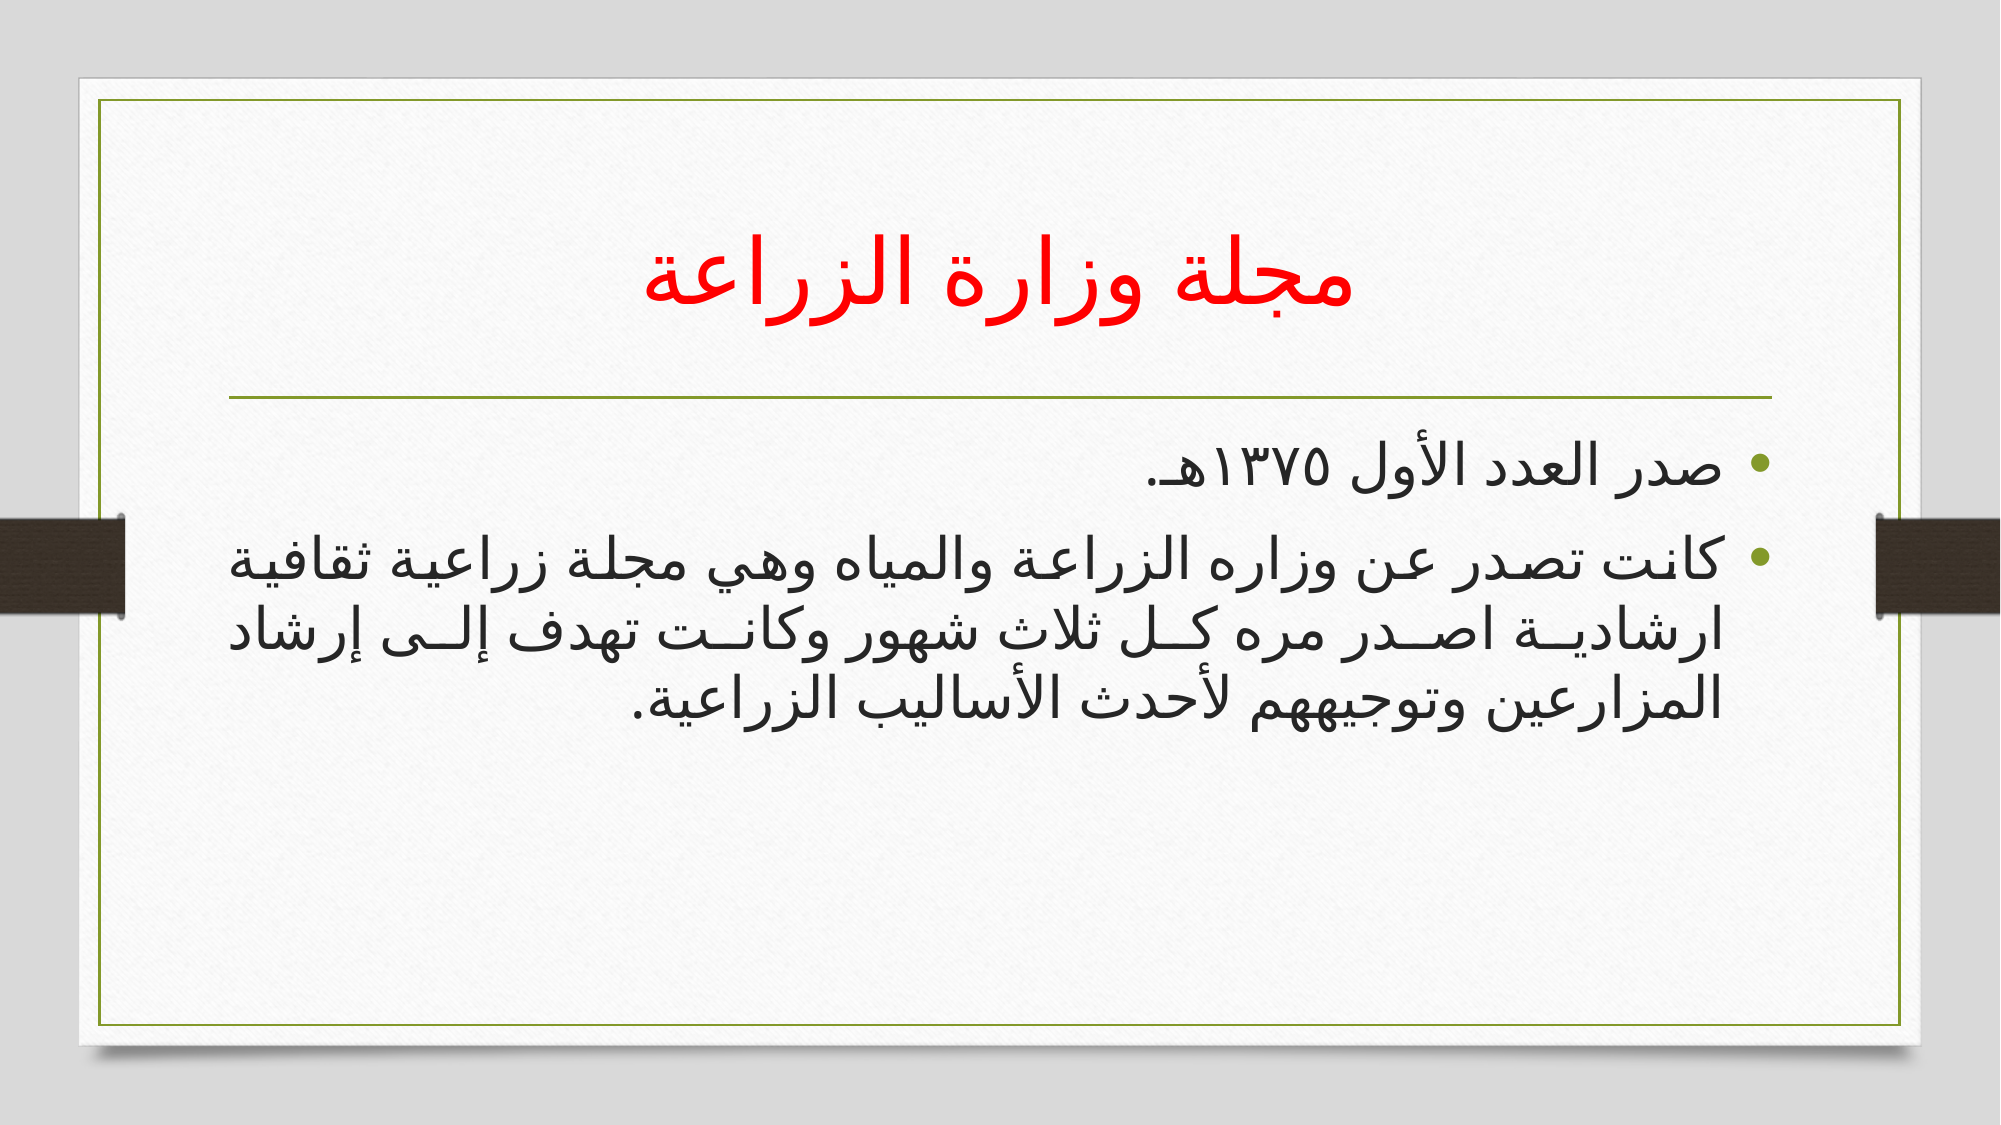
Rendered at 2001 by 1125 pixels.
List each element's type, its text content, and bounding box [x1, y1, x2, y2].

list صدر العدد الأول ١٣٧٥هـ. كانت تصدر عن وزاره الزراعة والمياه وهي مجلة زراعية ثقافية ارشادية اصدر مره كل ثلاث شهور وكانت تهدف إلى إرشاد المزارعين وتوجيههم لأحدث الأساليب الزراعية. [212, 419, 1788, 964]
picture [0, 0, 2001, 1125]
title مجلة وزارة الزراعة [212, 161, 1788, 375]
